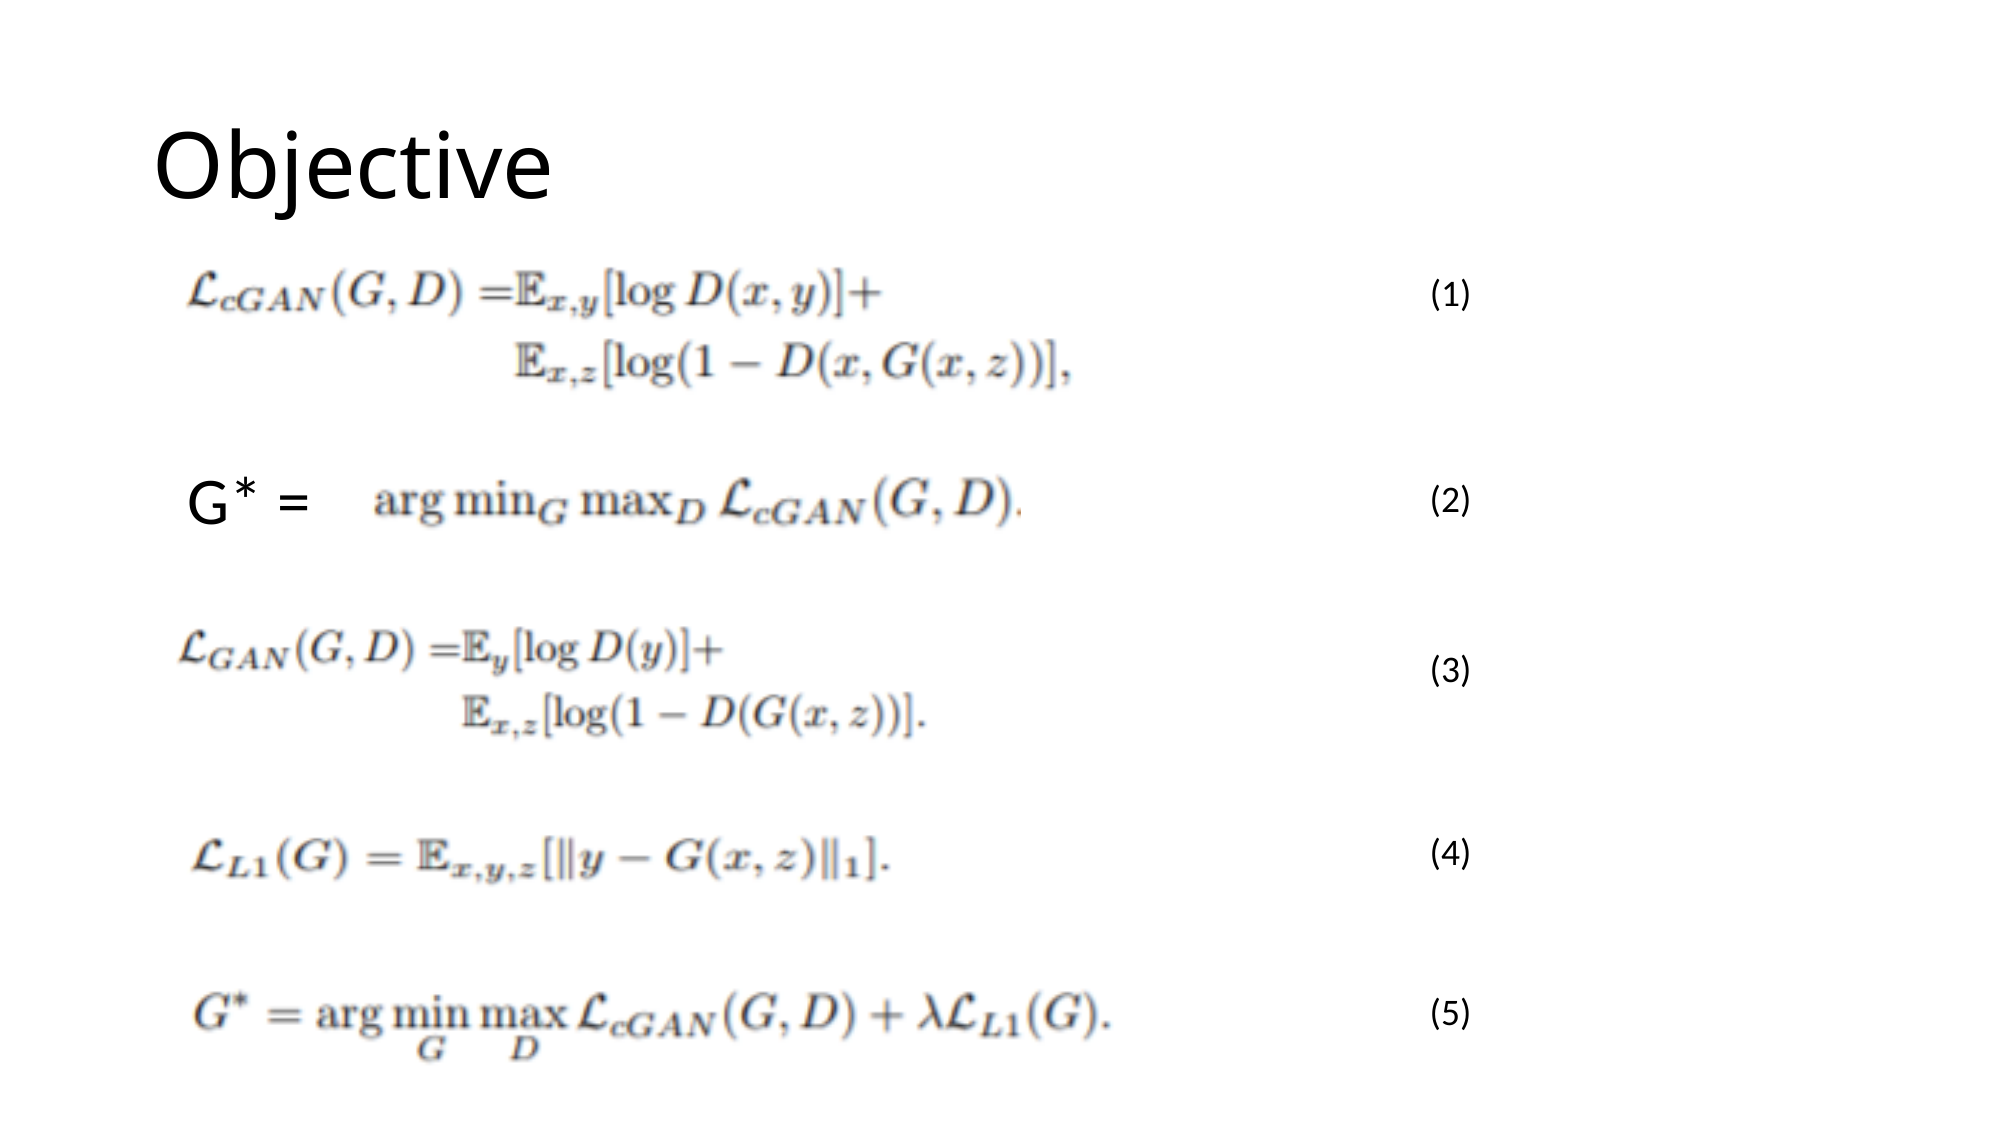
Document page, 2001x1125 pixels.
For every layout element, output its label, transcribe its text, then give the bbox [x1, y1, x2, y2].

text_box (4) [1414, 820, 1487, 880]
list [159, 243, 1091, 417]
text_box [171, 450, 1021, 547]
text_box (1) [1414, 261, 1487, 321]
title Objective [137, 59, 1863, 278]
text_box (2) [1414, 468, 1487, 528]
text_box (3) [1414, 637, 1487, 697]
text_box (5) [1414, 980, 1487, 1041]
picture [159, 938, 1154, 1083]
picture [105, 572, 1000, 763]
picture [159, 806, 915, 895]
